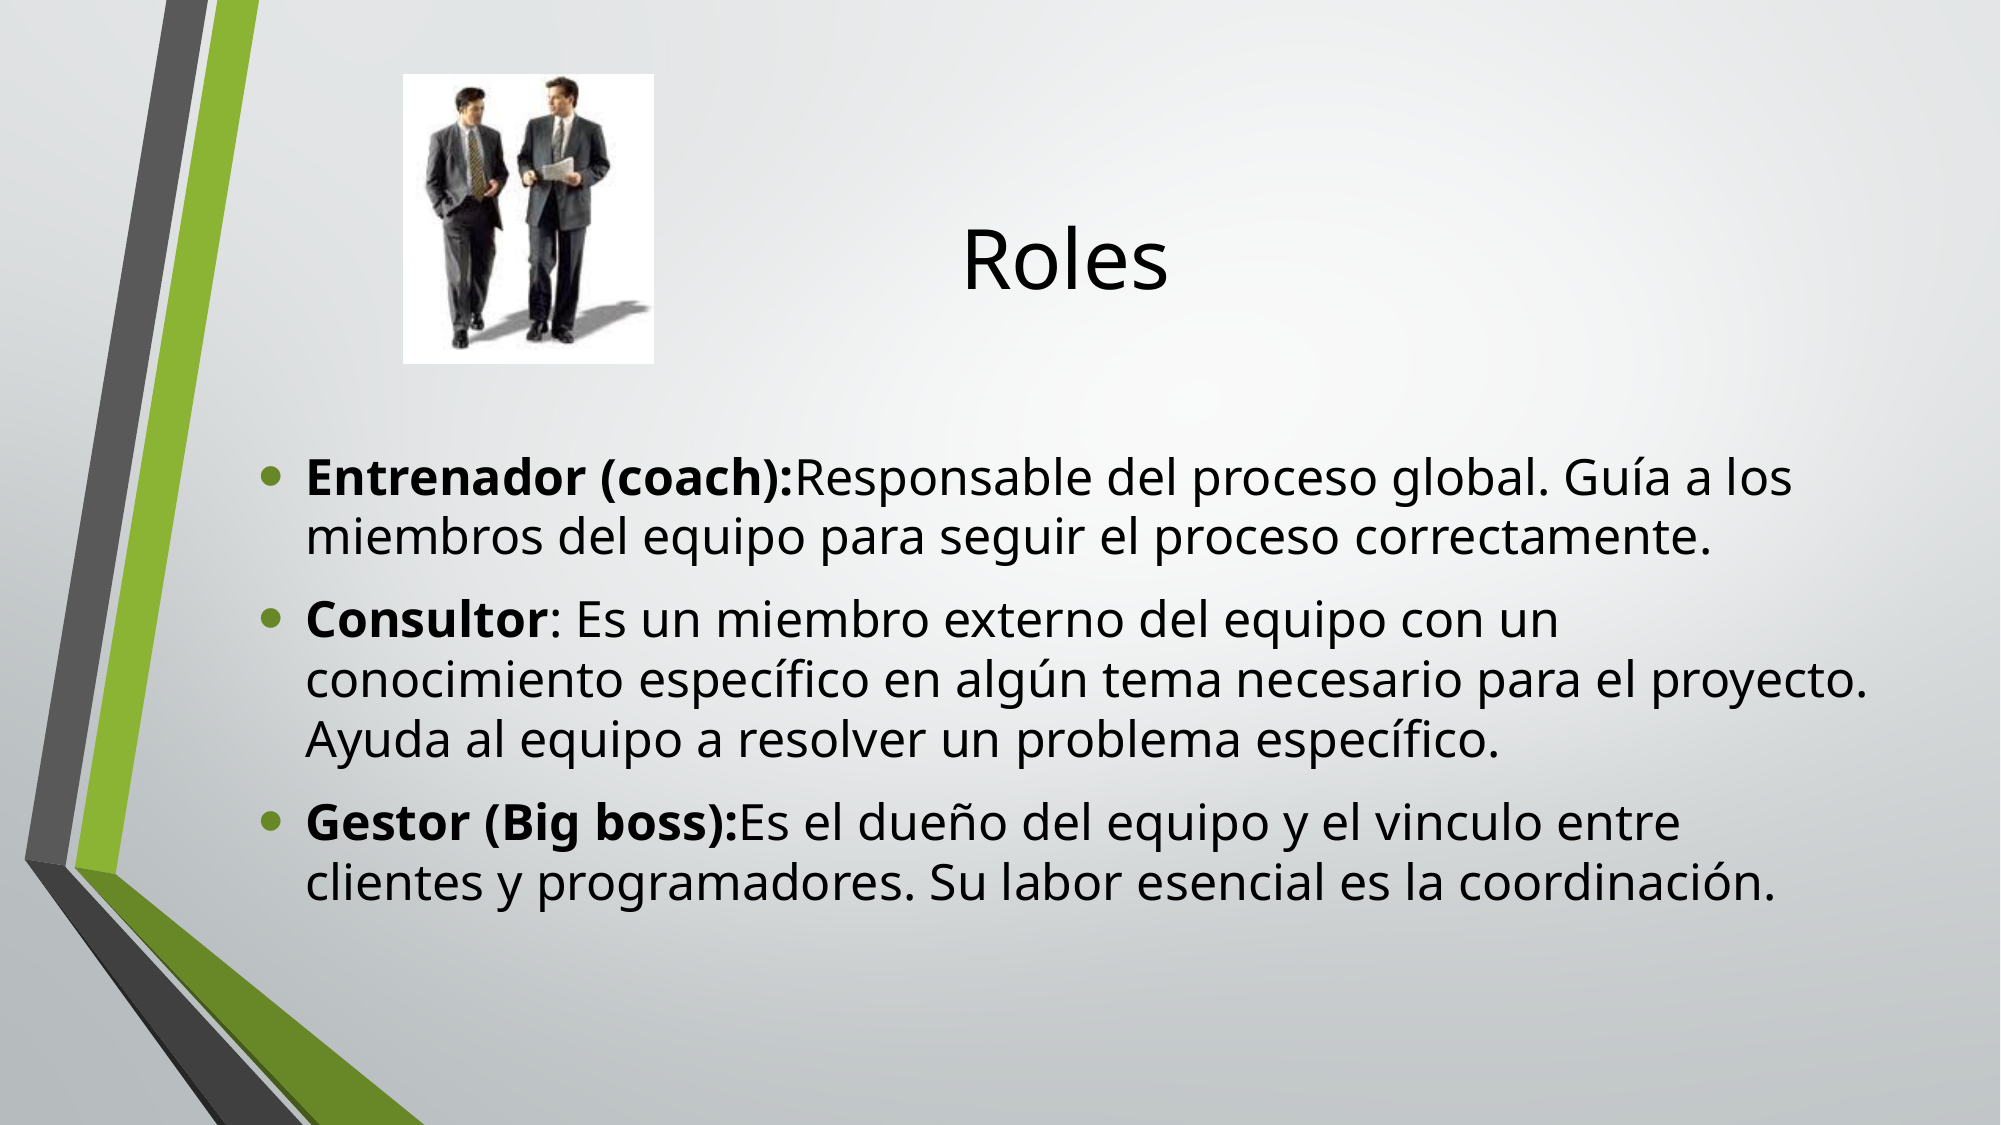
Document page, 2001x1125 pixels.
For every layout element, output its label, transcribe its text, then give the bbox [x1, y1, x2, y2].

title Roles [243, 112, 1887, 400]
list Entrenador (coach):Responsable del proceso global. Guía a los miembros del equipo para seguir el proceso correctamente. Consultor: Es un miembro externo del equipo con un conocimiento específico en algún tema necesario para el proyecto. Ayuda al equipo a resolver un problema específico. Gestor (Big boss):Es el dueño del equipo y el vinculo entre clientes y programadores. Su labor esencial es la coordinación. [243, 437, 1887, 950]
picture [403, 74, 655, 365]
